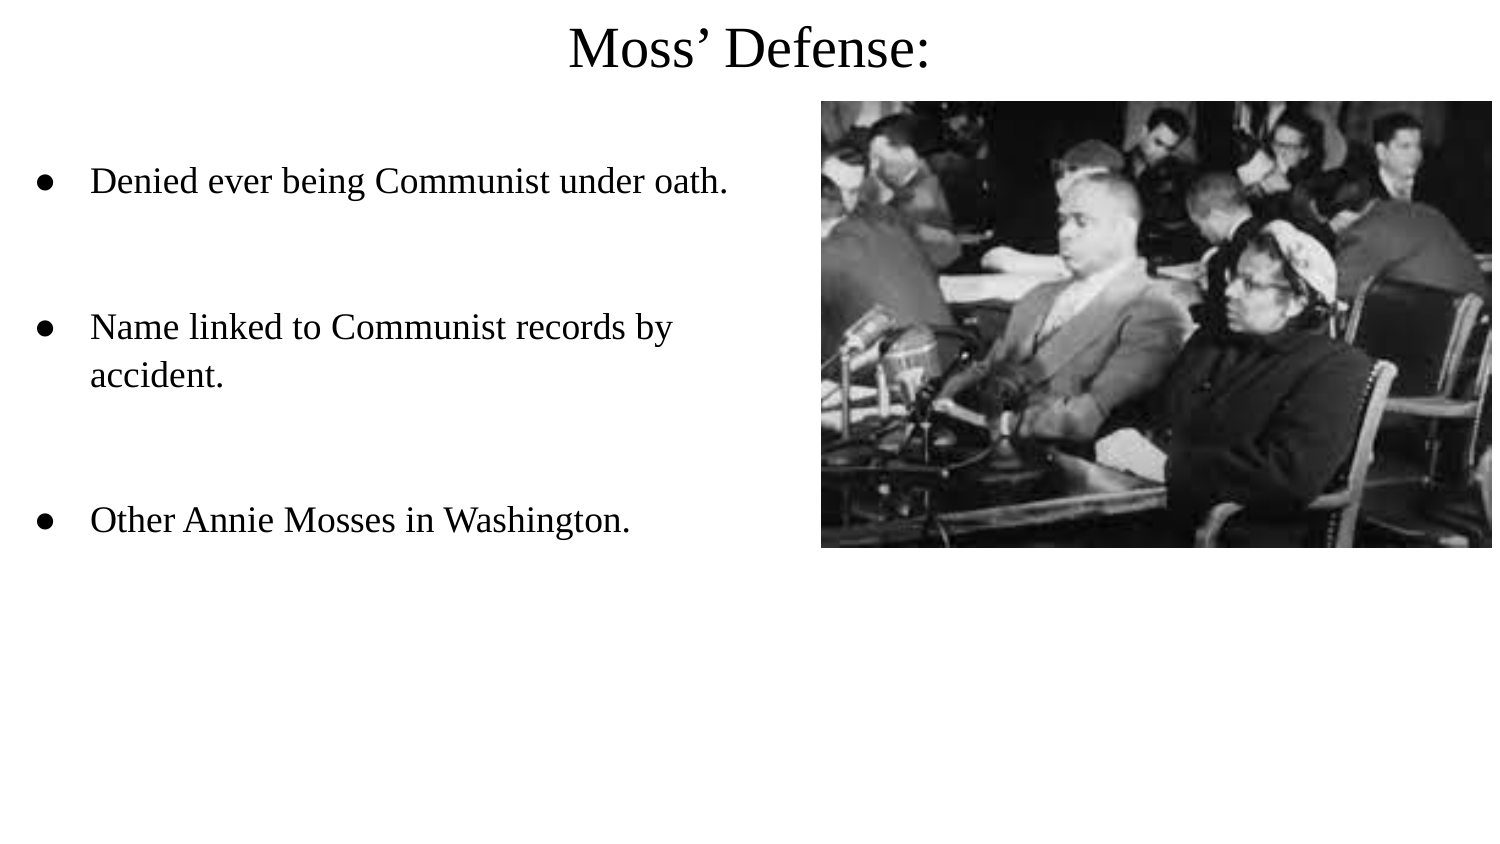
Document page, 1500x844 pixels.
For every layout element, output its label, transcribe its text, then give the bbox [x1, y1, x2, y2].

list Denied ever being Communist under oath. Name linked to Communist records by accident. Other Annie Mosses in Washington. [0, 0, 761, 844]
title Moss’ Defense: [761, 0, 1449, 102]
picture [821, 101, 1492, 548]
